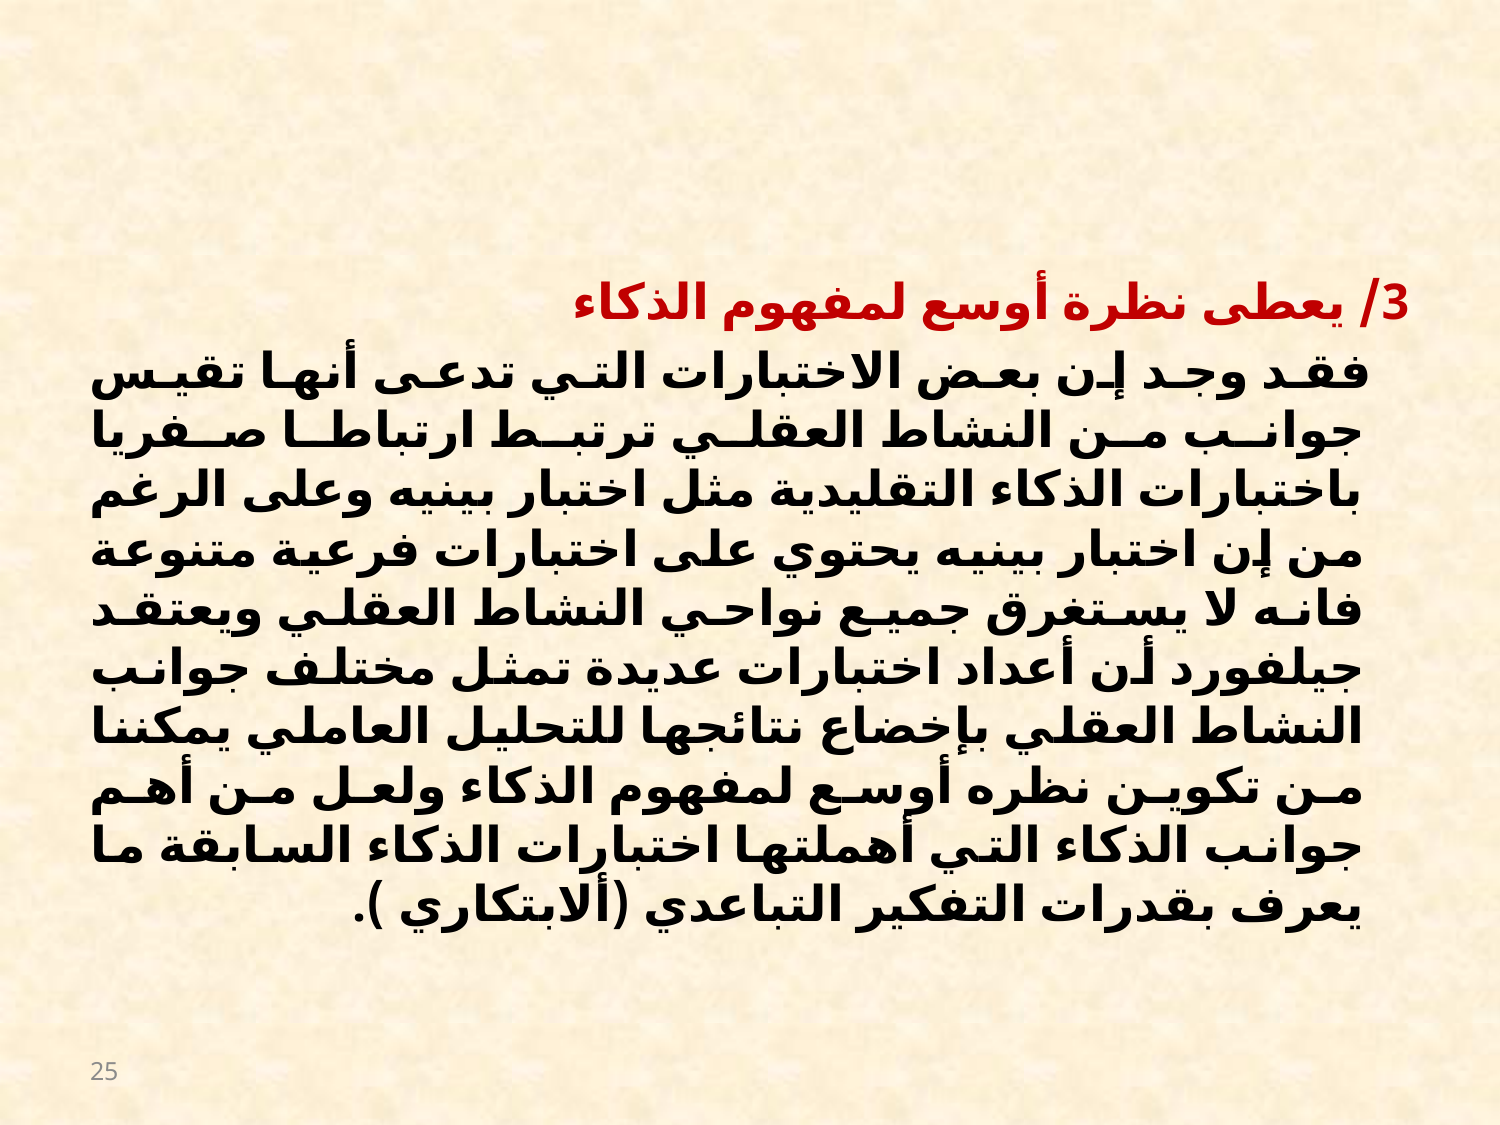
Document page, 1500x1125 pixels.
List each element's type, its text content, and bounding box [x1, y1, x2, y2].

picture [0, 0, 1500, 1125]
list 3/ يعطى نظرة أوسع لمفهوم الذكاء فقد وجد إن بعض الاختبارات التي تدعى أنها تقيس جوانب من النشاط العقلي ترتبط ارتباطا صفريا باختبارات الذكاء التقليدية مثل اختبار بينيه وعلى الرغم من إن اختبار بينيه يحتوي على اختبارات فرعية متنوعة فانه لا يستغرق جميع نواحي النشاط العقلي ويعتقد جيلفورد أن أعداد اختبارات عديدة تمثل مختلف جوانب النشاط العقلي بإخضاع نتائجها للتحليل العاملي يمكننا من تكوين نظره أوسع لمفهوم الذكاء ولعل من أهم جوانب الذكاء التي أهملتها اختبارات الذكاء السابقة ما يعرف بقدرات التفكير التباعدي (ألابتكاري ). [75, 262, 1425, 1005]
slide_number 25 [75, 1042, 425, 1103]
